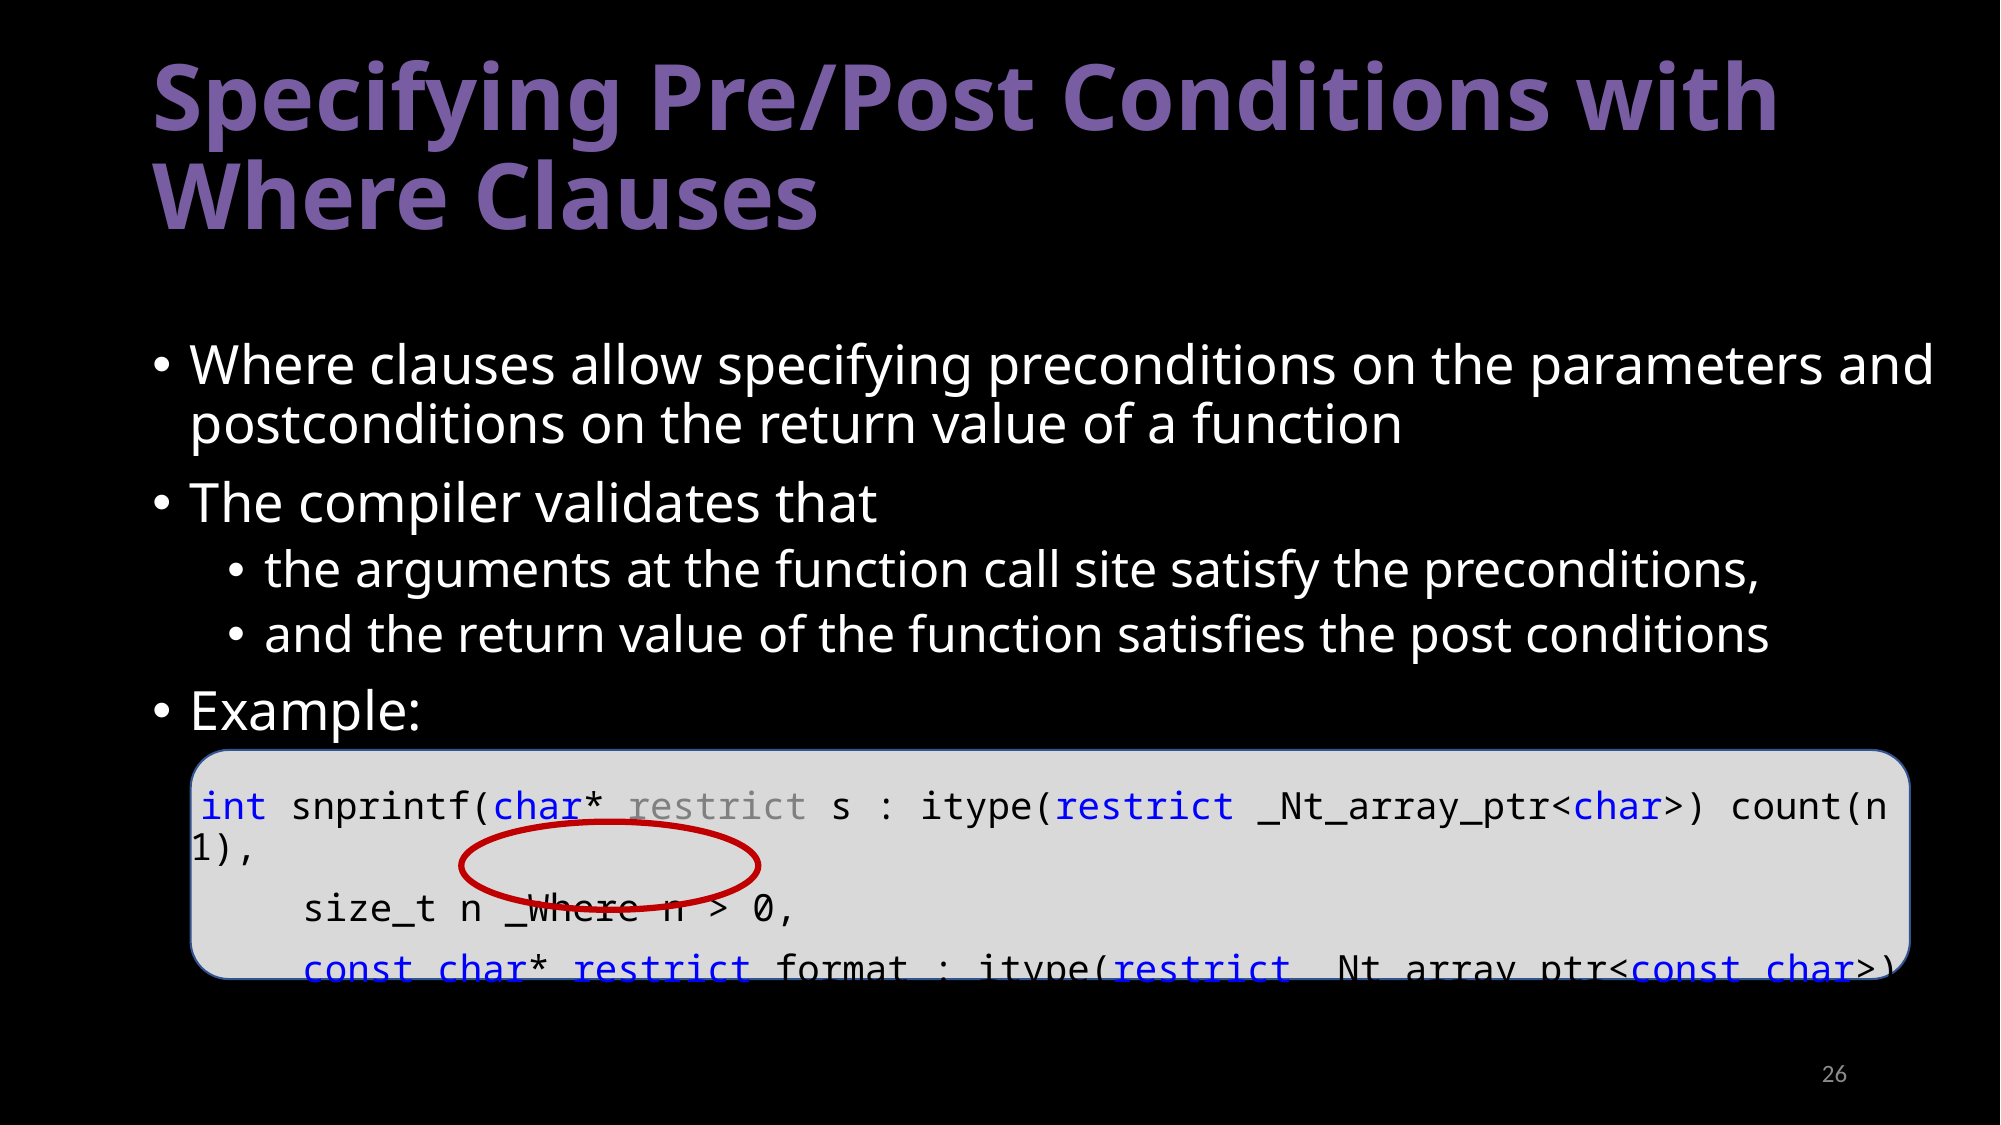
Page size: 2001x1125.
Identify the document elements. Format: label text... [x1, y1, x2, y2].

text_box [460, 820, 760, 911]
list Where clauses allow specifying preconditions on the parameters and postconditions on the return value of a function The compiler validates that the arguments at the function call site satisfy the preconditions, and the return value of the function satisfies the post conditions Example: int snprintf(char* restrict s : itype(restrict _Nt_array_ptr<char>) count(n - 1), size_t n _Where n > 0, const char* restrict format : itype(restrict _Nt_array_ptr<const char>), ...); [137, 262, 1956, 1086]
slide_number 26 [1412, 1042, 1863, 1103]
title Specifying Pre/Post Conditions with Where Clauses [137, 39, 1863, 261]
